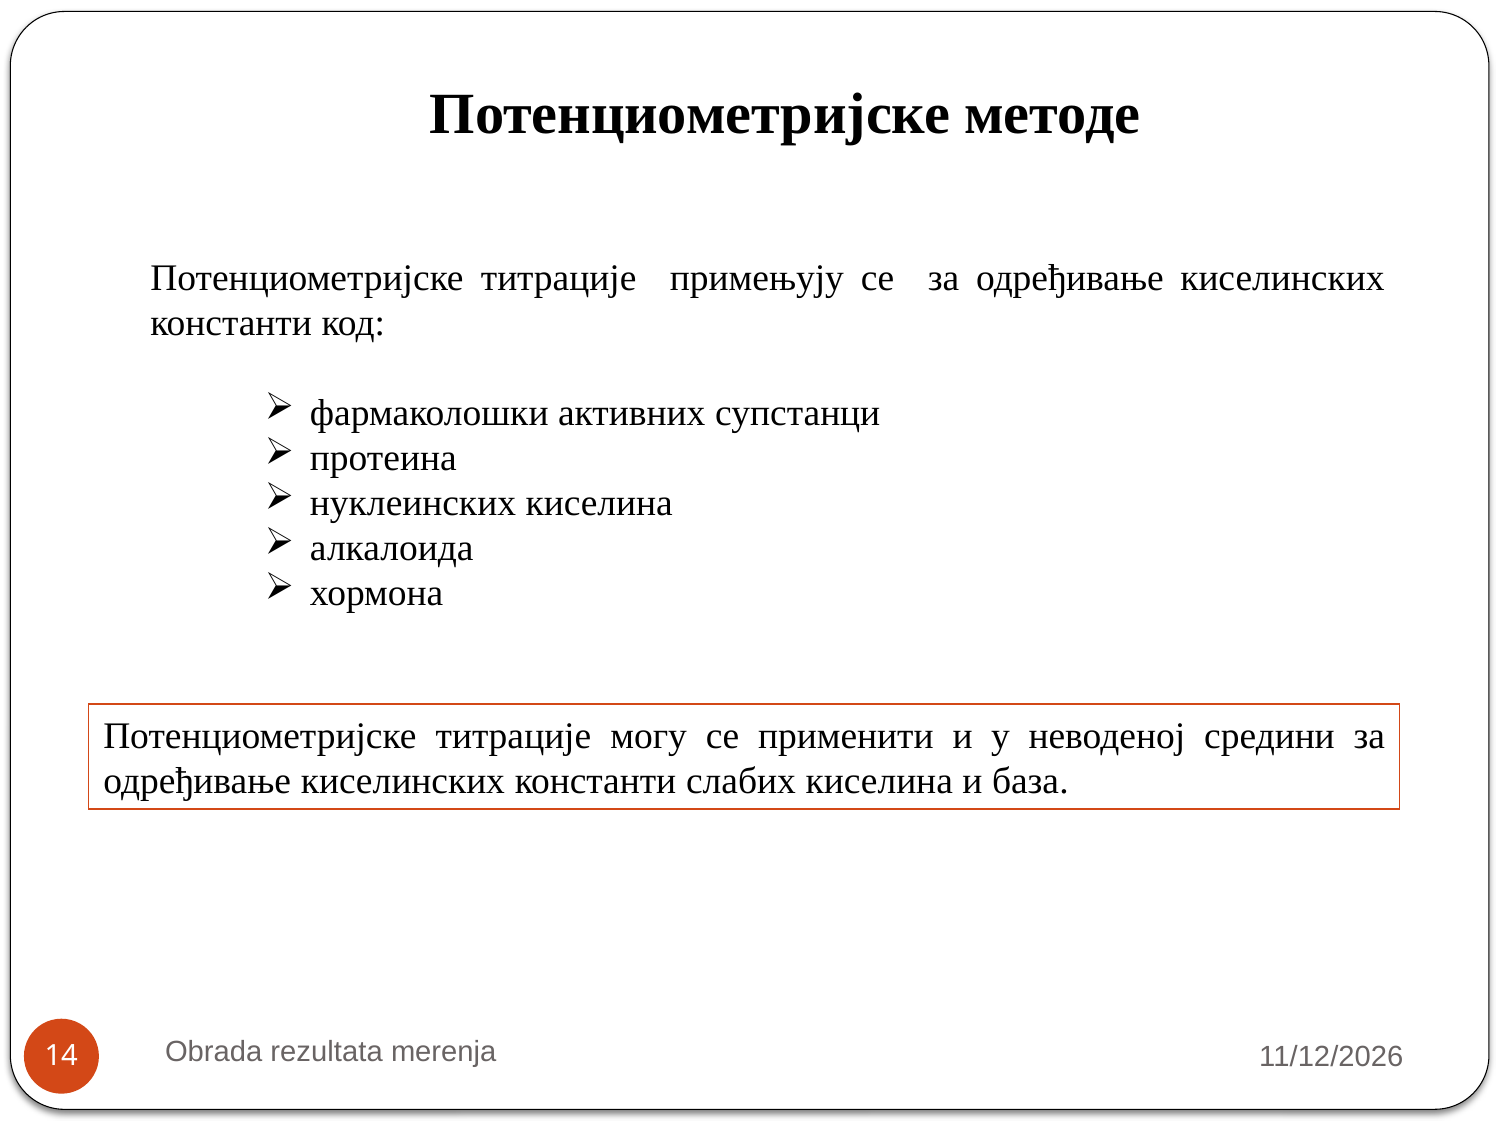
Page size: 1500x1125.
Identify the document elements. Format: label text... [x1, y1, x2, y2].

slide_number 14 [23, 1018, 99, 1094]
text_box Потенциометријске титрације могу се применити и у неводеној средини за одређивање киселинских константи слабих киселина и база. [88, 704, 1400, 809]
text_box Потенциометријске титрације примењују се за одређивање киселинских константи код: фармаколошки активних супстанци протеина нуклеинских киселина алкалоида хормона [135, 245, 1400, 621]
title Потенциометријске методе [147, 77, 1423, 161]
footer Obrada rezultata merenja [150, 1012, 800, 1088]
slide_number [1012, 1015, 1419, 1094]
